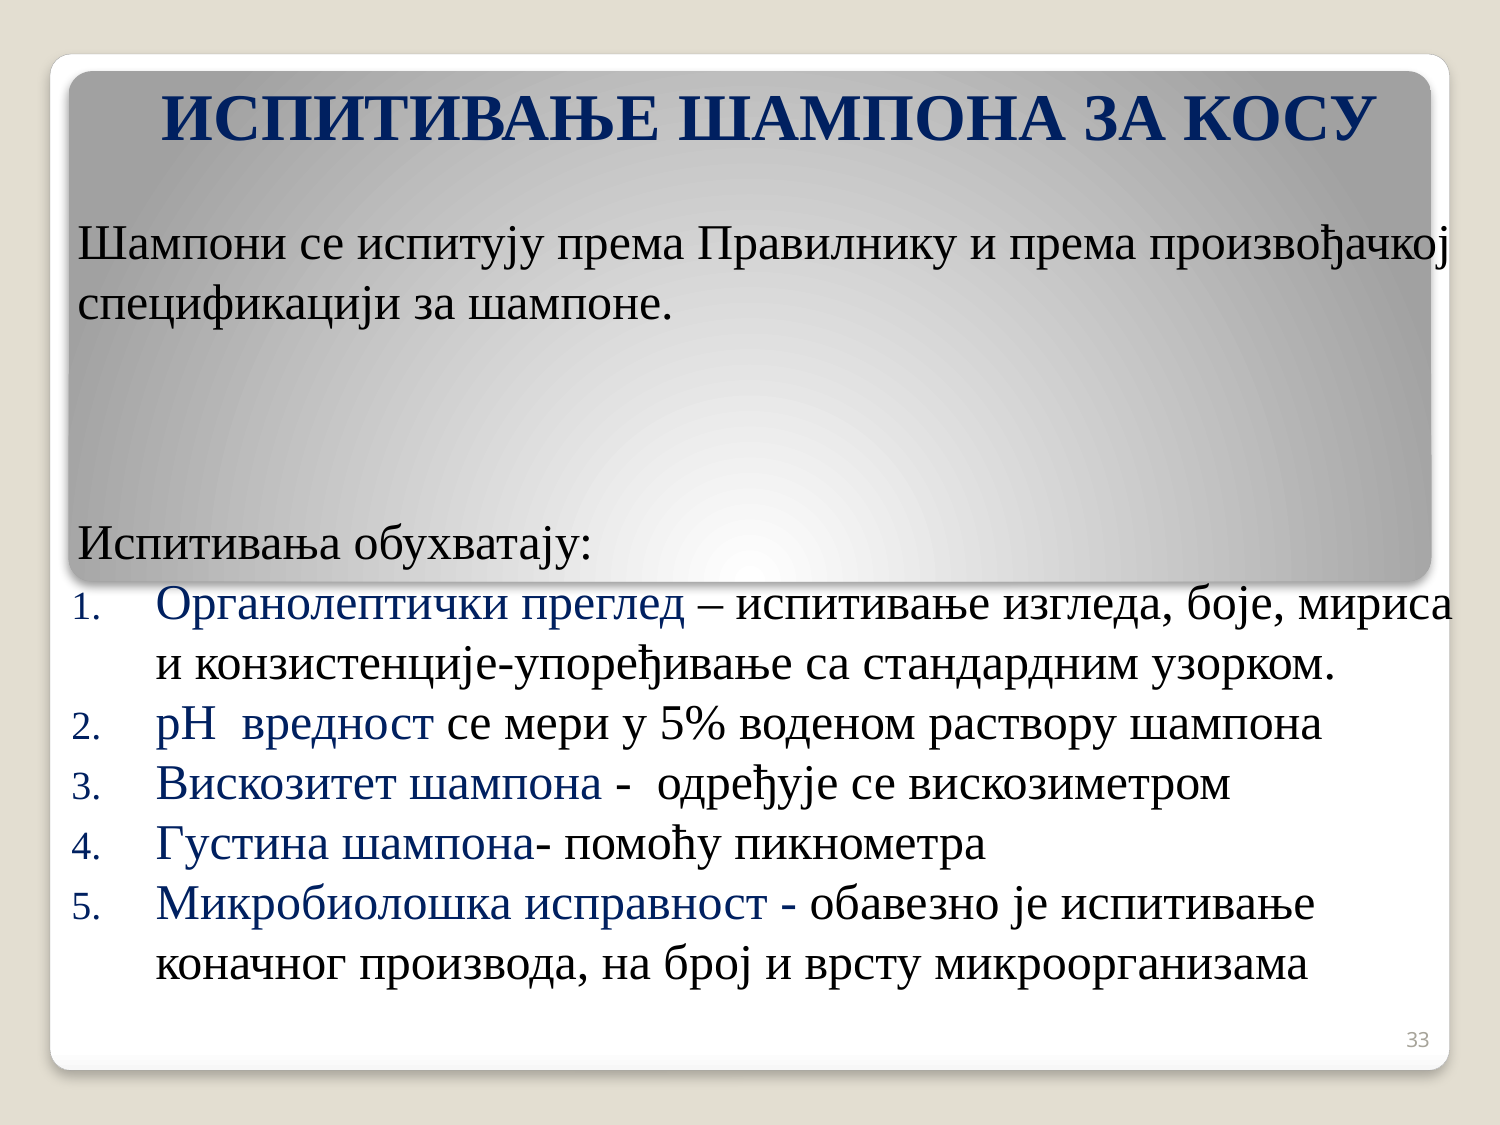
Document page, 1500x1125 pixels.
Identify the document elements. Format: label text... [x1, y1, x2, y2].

subtitle Шампони се испитују према Правилнику и према произвођачкој спецификацији за шампоне. Испитивања обухватају: Органолептички преглед – испитивање изгледа, боје, мириса и конзистенције-упоређивање са стандардним узорком. pH вредност се мери у 5% воденом раствору шампона Вискозитет шампона - одређује се вискозиметром Густина шампона- помоћу пикнометра Микробиолошка исправност - обавезно је испитивање коначног производа, на број и врсту микроорганизама [41, 149, 1471, 1012]
slide_number 33 [1369, 1002, 1445, 1063]
title ИСПИТИВАЊЕ ШАМПОНА ЗА КОСУ [112, 42, 1388, 149]
